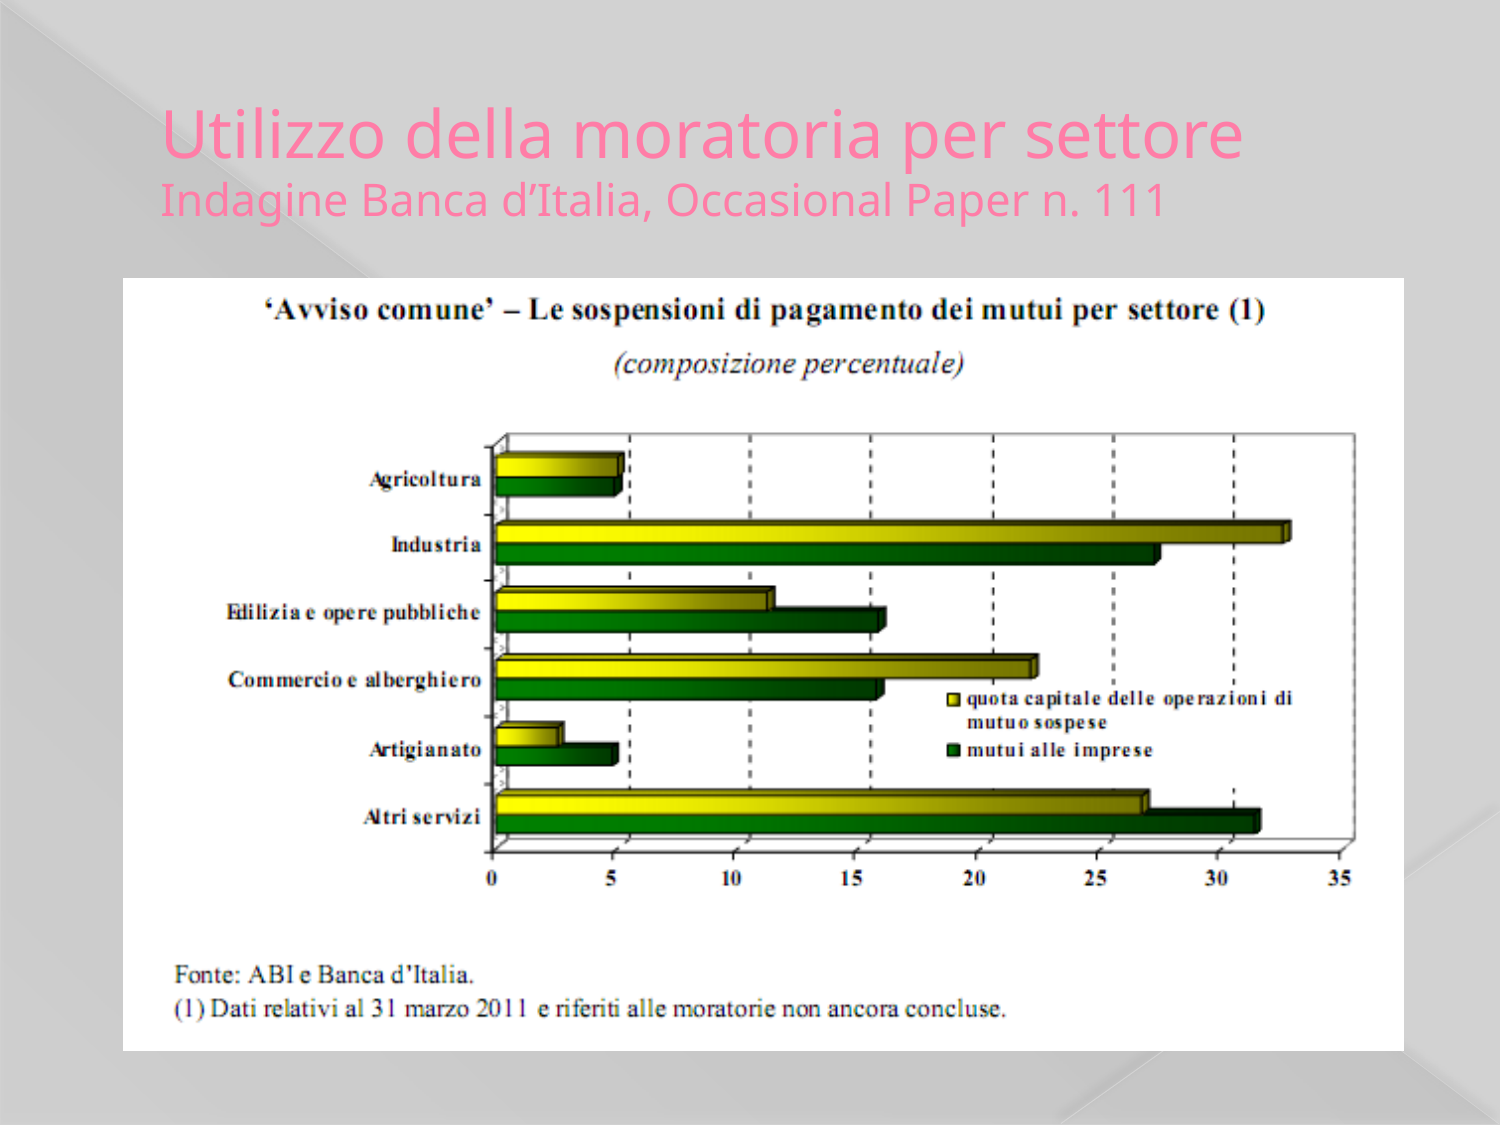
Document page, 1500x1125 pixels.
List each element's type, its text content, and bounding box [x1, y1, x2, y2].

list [123, 278, 1404, 1051]
title Utilizzo della moratoria per settore Indagine Banca d’Italia, Occasional Paper n. 111 [75, 43, 1425, 274]
